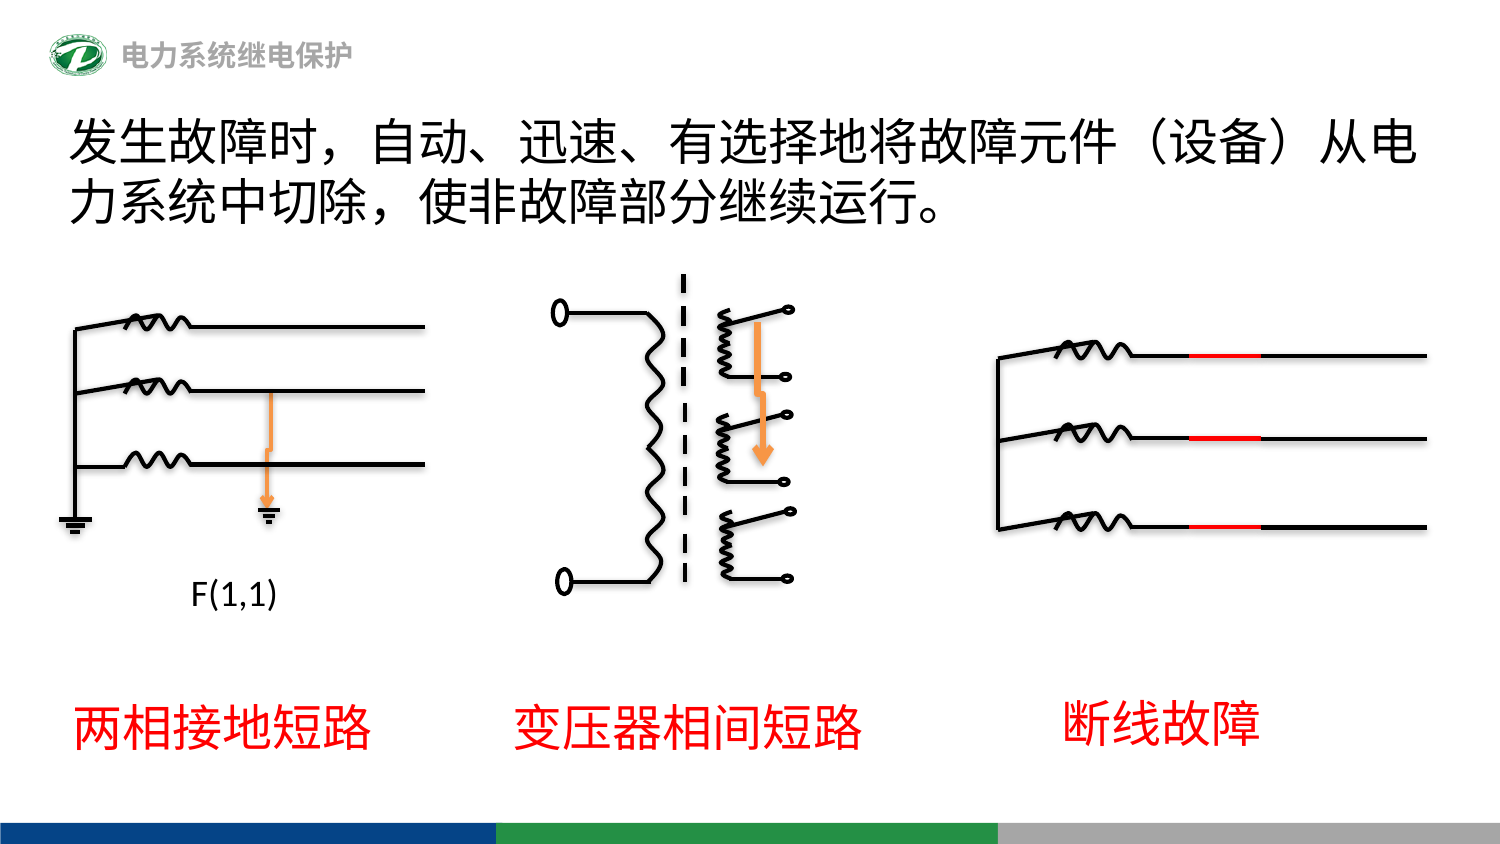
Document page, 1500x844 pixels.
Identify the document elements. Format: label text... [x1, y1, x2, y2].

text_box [58, 315, 425, 532]
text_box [997, 341, 1428, 531]
text_box [494, 821, 996, 844]
text_box F(1,1) [176, 561, 301, 622]
text_box 变压器相间短路 [498, 676, 912, 764]
text_box 两相接地短路 [57, 676, 424, 764]
text_box 电力系统继电保护 [122, 29, 424, 80]
list 发生故障时，自动、迅速、有选择地将故障元件（设备）从电力系统中切除，使非故障部分继续运行。 [53, 102, 1447, 788]
text_box [996, 821, 1500, 844]
picture [41, 19, 118, 91]
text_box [552, 274, 796, 595]
text_box [0, 821, 494, 844]
text_box 断线故障 [1047, 673, 1332, 760]
